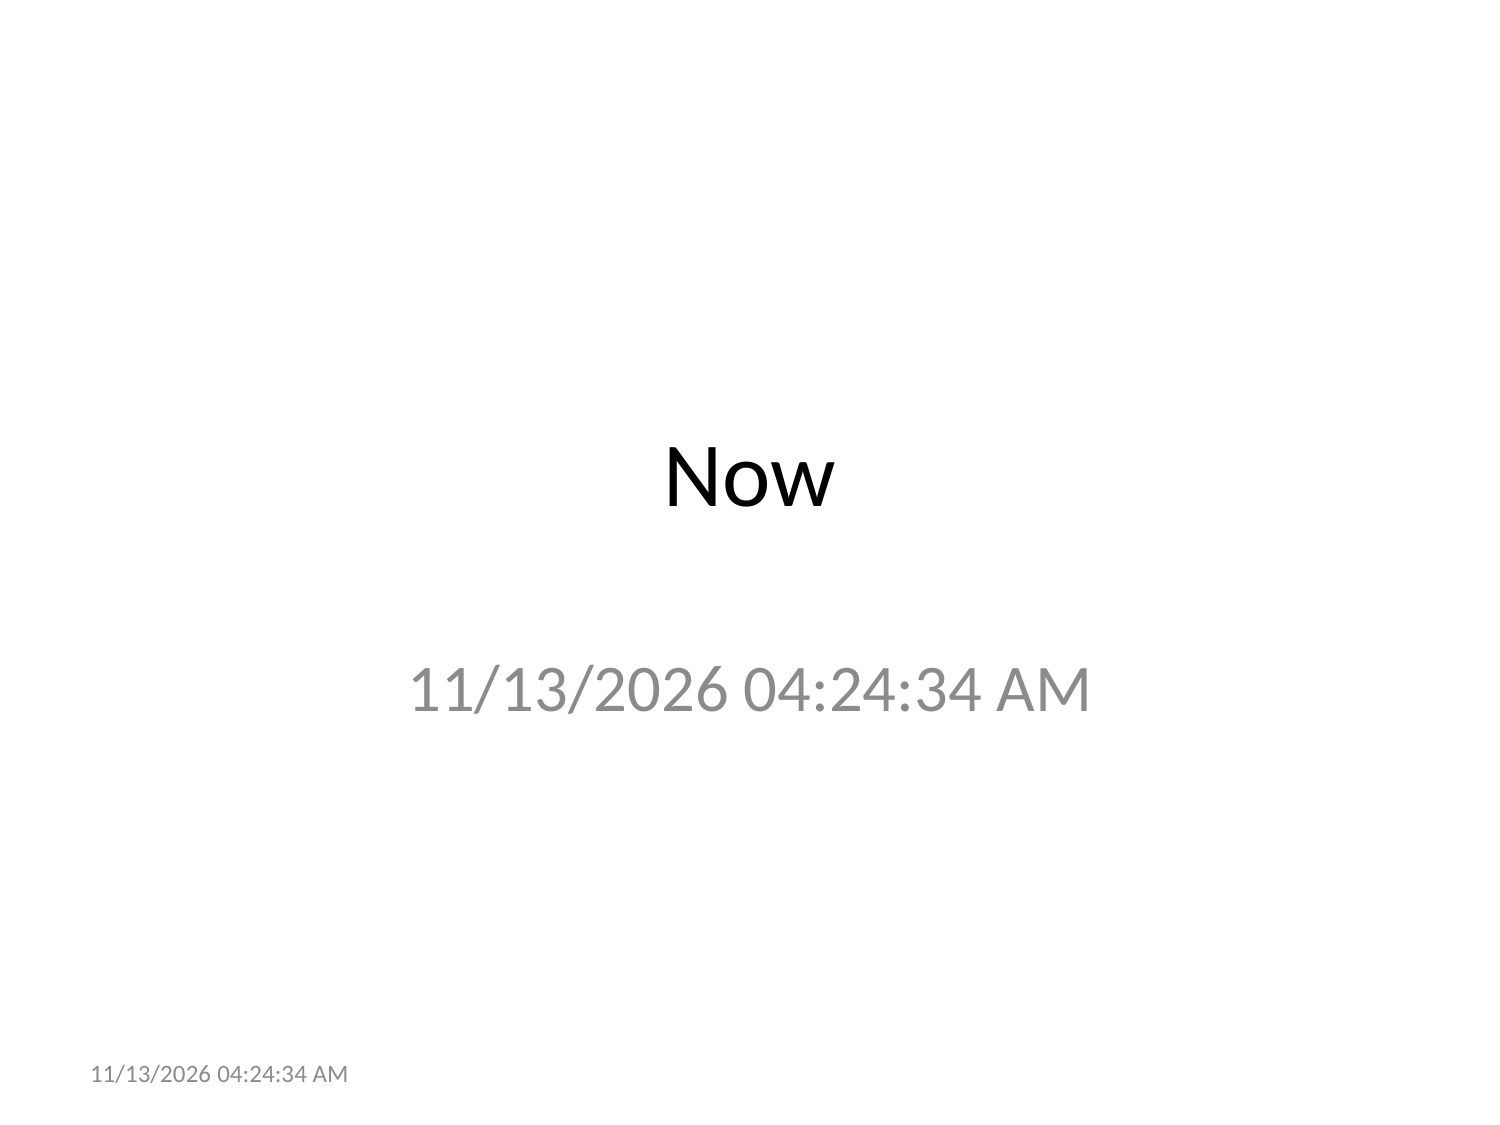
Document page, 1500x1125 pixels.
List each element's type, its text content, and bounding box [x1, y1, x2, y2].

title Now [112, 349, 1388, 591]
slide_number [75, 1042, 425, 1103]
subtitle 2011-12-19 10:20:04 AM [225, 637, 1275, 925]
